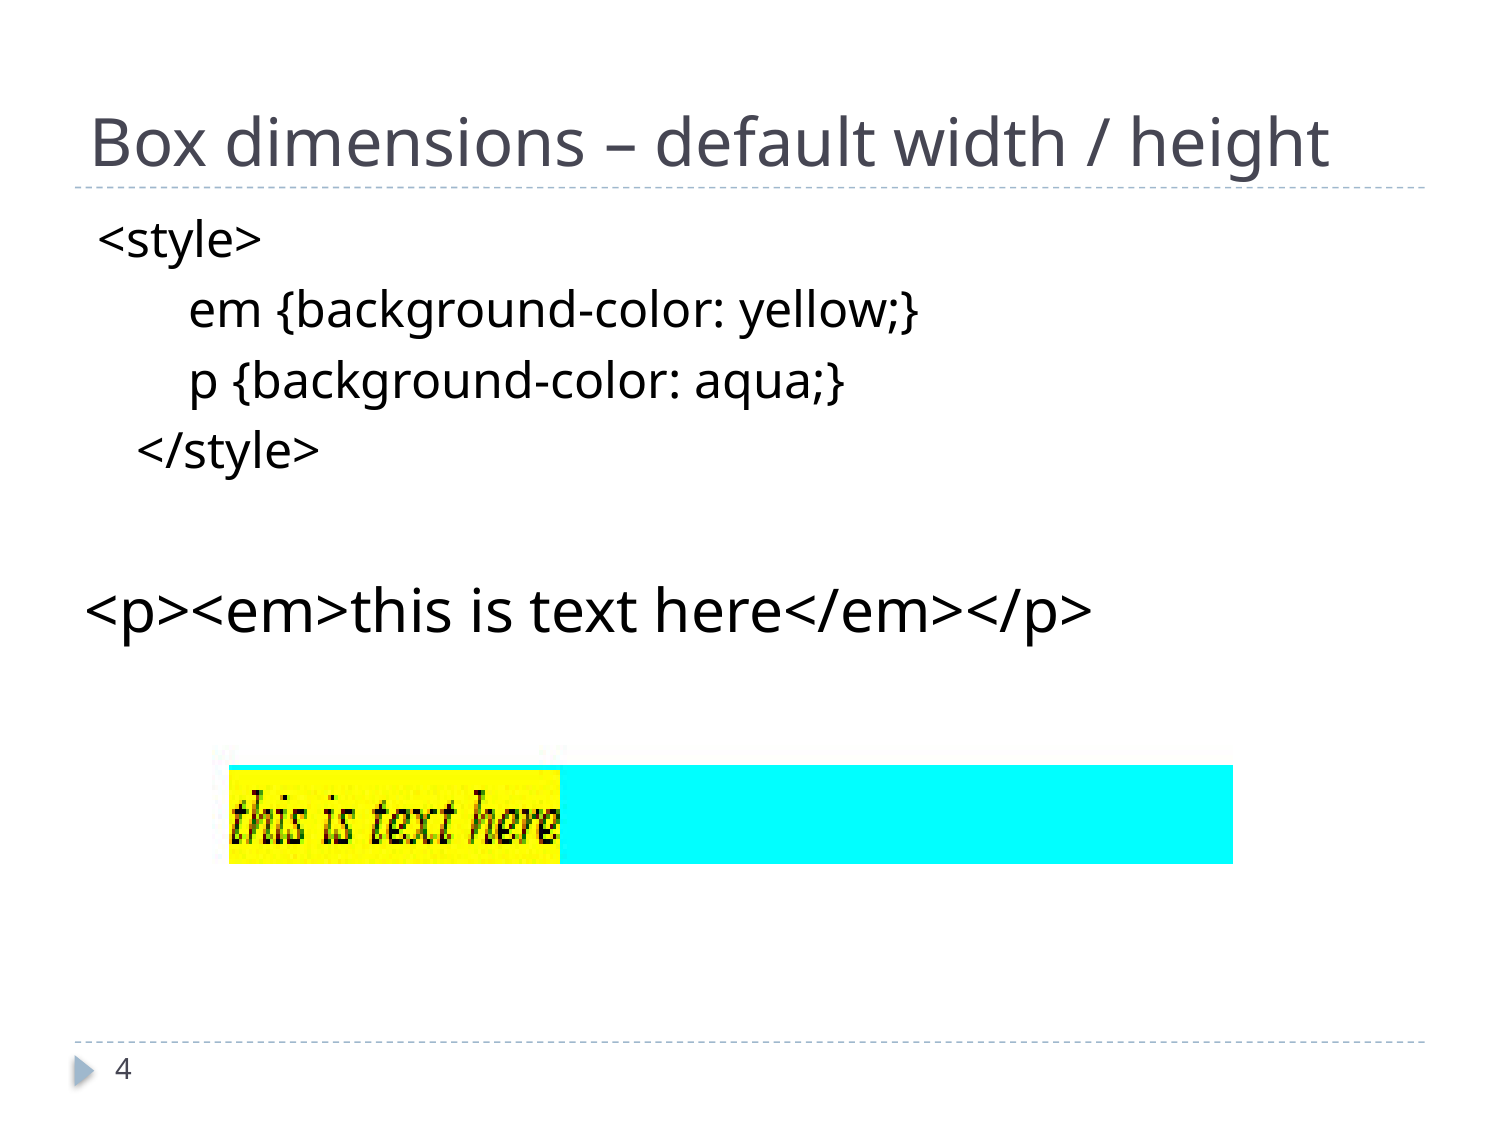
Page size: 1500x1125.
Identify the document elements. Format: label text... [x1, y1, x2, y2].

slide_number 4 [100, 1042, 426, 1103]
list <style> em {background-color: yellow;} p {background-color: aqua;} </style> <p><em>this is text here</em></p> [24, 200, 1488, 1000]
title Box dimensions – default width / height [75, 24, 1425, 188]
picture [212, 706, 1234, 988]
